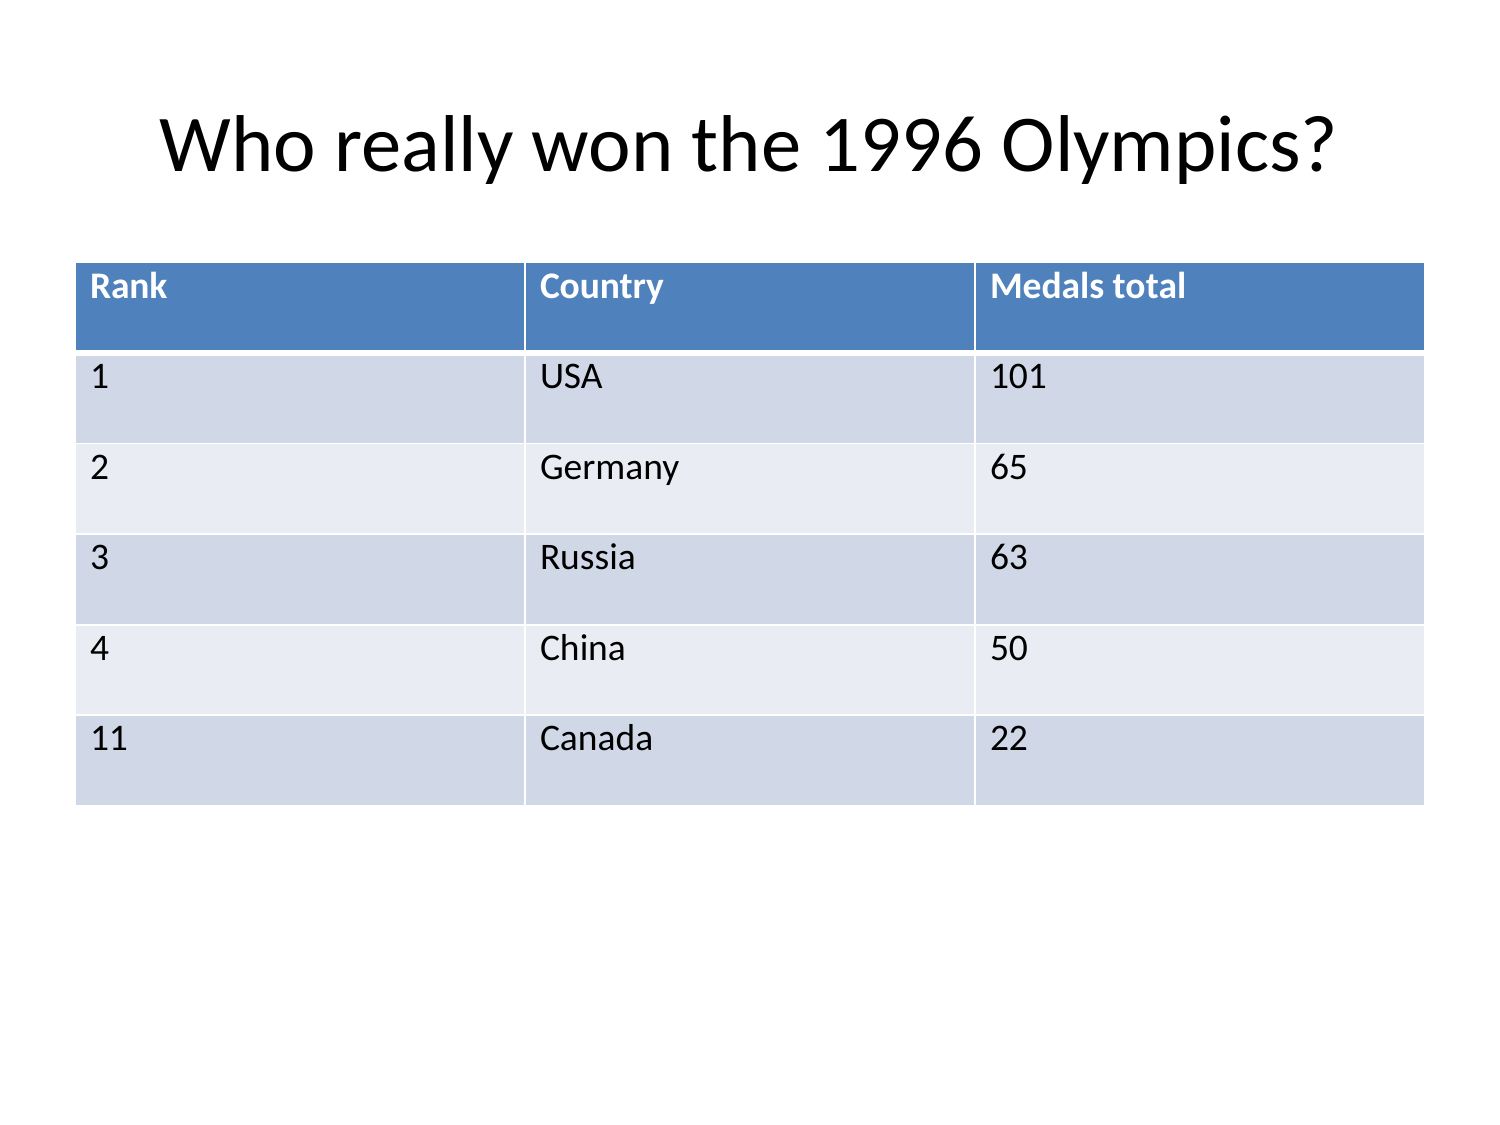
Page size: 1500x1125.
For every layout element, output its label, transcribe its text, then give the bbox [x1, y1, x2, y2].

table_header Medals total [976, 263, 1424, 350]
table_cell 4 [76, 626, 524, 714]
table_cell 50 [976, 626, 1424, 714]
table_cell 22 [976, 716, 1424, 805]
table_cell Canada [526, 716, 974, 805]
title Who really won the 1996 Olympics? [75, 45, 1425, 233]
table_cell 63 [976, 535, 1424, 624]
table_header Country [526, 263, 974, 350]
table_cell 3 [76, 535, 524, 624]
table_cell 101 [976, 356, 1424, 443]
table_cell 65 [976, 444, 1424, 533]
table_cell USA [526, 356, 974, 443]
table_cell 11 [76, 716, 524, 805]
table_cell Russia [526, 535, 974, 624]
table_cell Germany [526, 444, 974, 533]
table_cell 1 [76, 356, 524, 443]
table_cell China [526, 626, 974, 714]
table_cell 2 [76, 444, 524, 533]
table_header Rank [76, 263, 524, 350]
